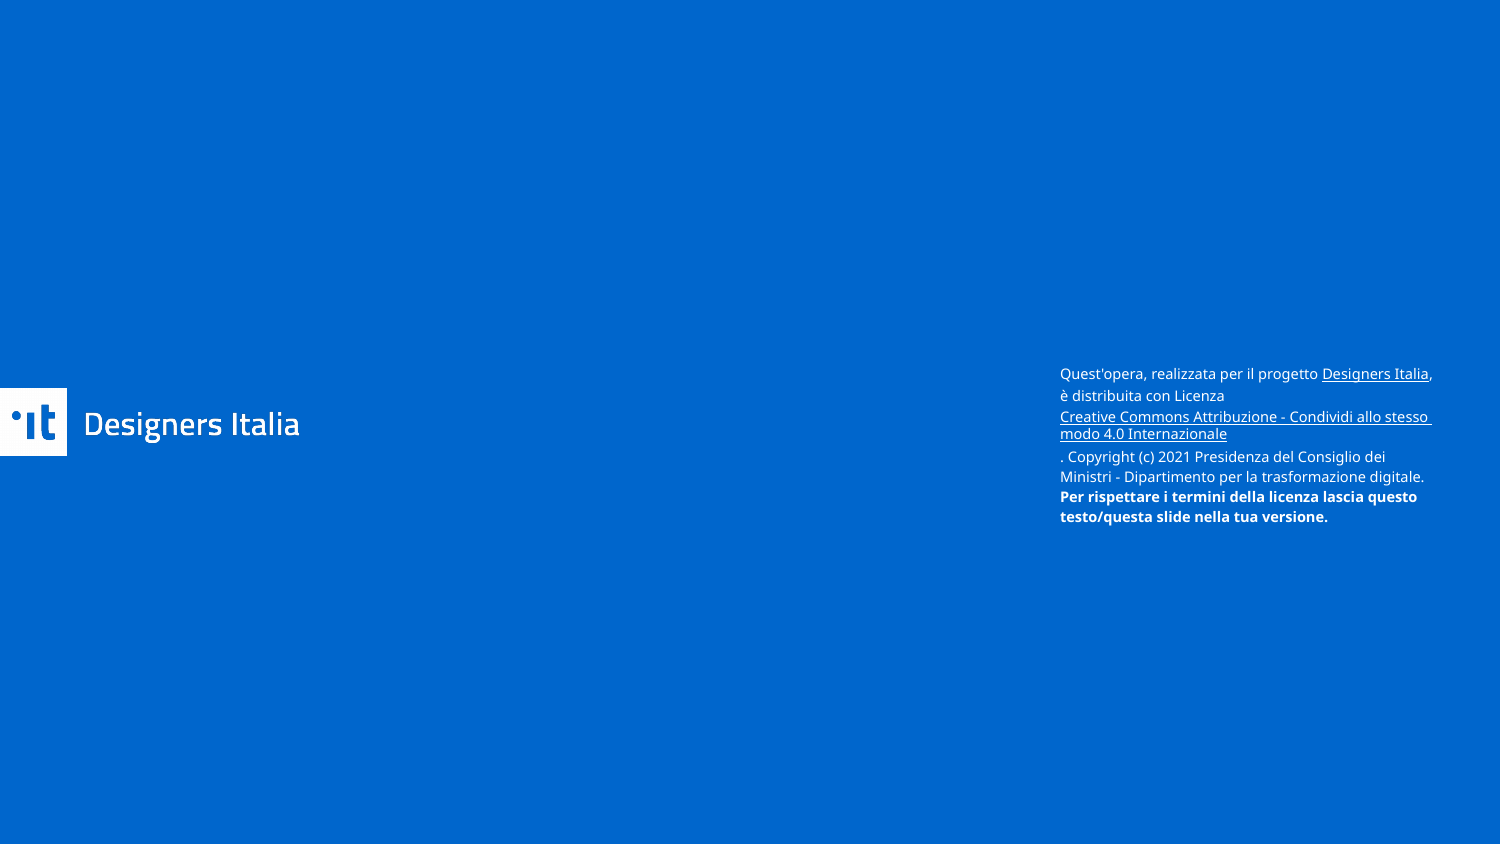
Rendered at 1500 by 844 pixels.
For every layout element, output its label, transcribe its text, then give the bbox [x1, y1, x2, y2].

picture [0, 388, 318, 456]
text_box Quest'opera, realizzata per il progetto Designers Italia, è distribuita con Licenza Creative Commons Attribuzione - Condividi allo stesso modo 4.0 Internazionale. Copyright (c) 2021 Presidenza del Consiglio dei Ministri - Dipartimento per la trasformazione digitale. Per rispettare i termini della licenza lascia questo testo/questa slide nella tua versione. [1045, 347, 1454, 523]
